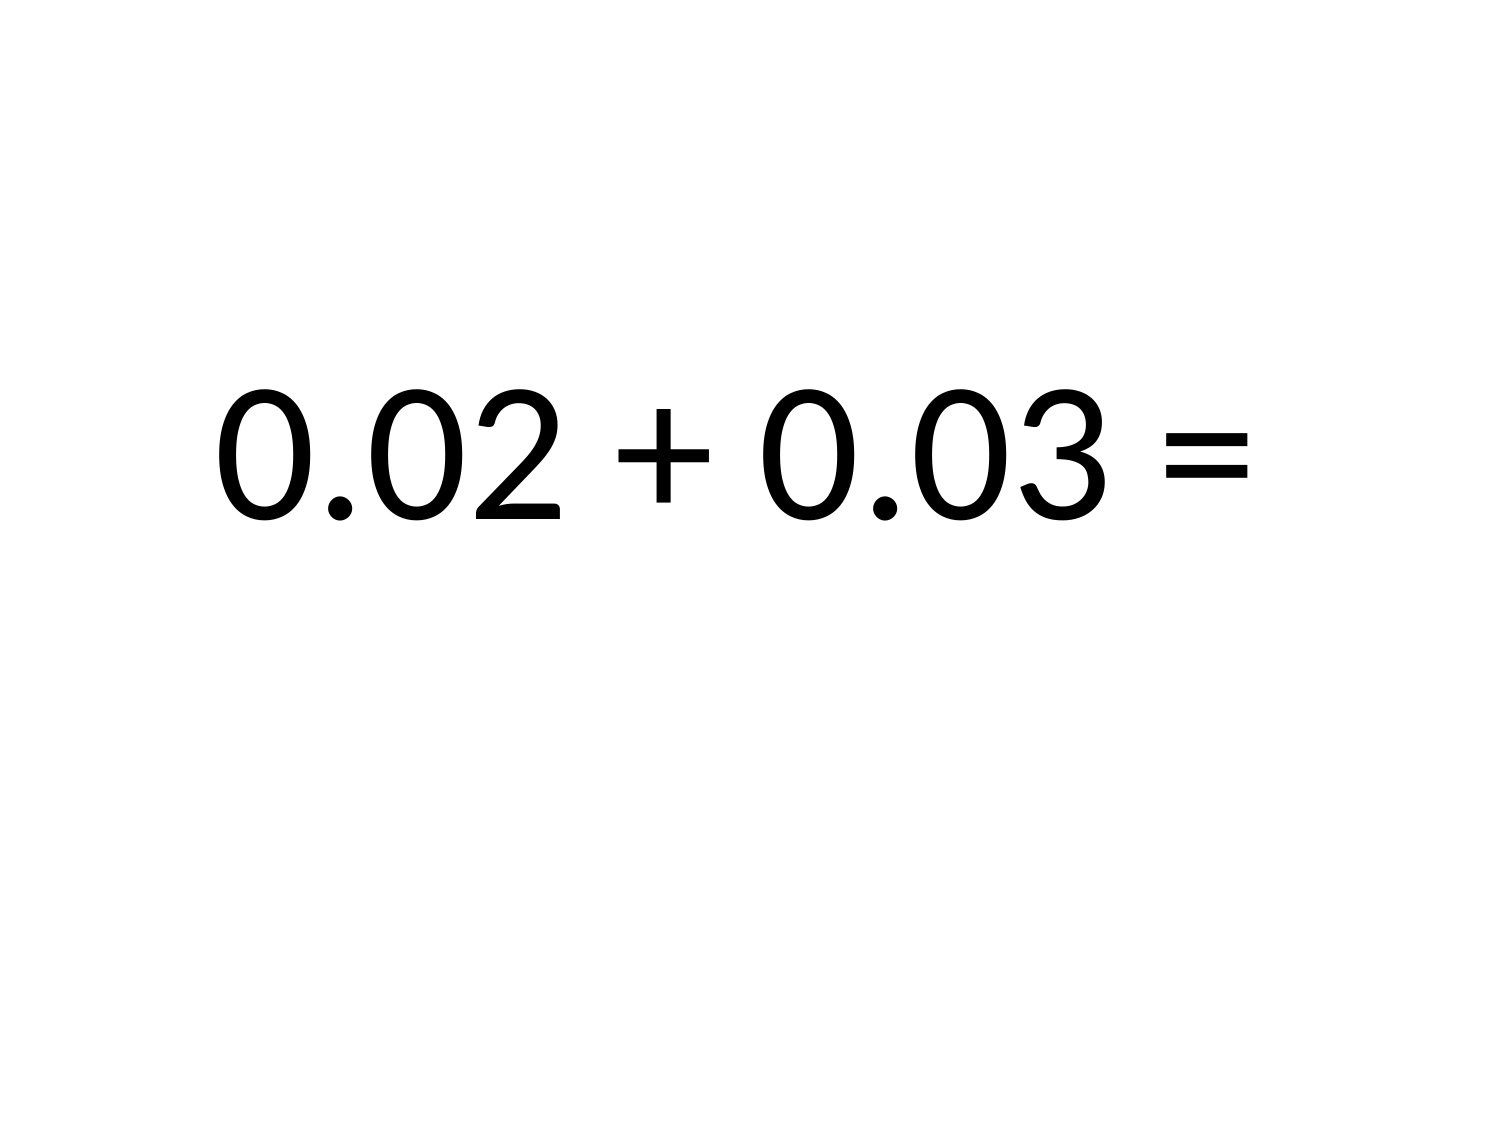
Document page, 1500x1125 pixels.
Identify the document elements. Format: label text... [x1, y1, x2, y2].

text_box 0.02 + 0.03 = [200, 312, 1350, 568]
